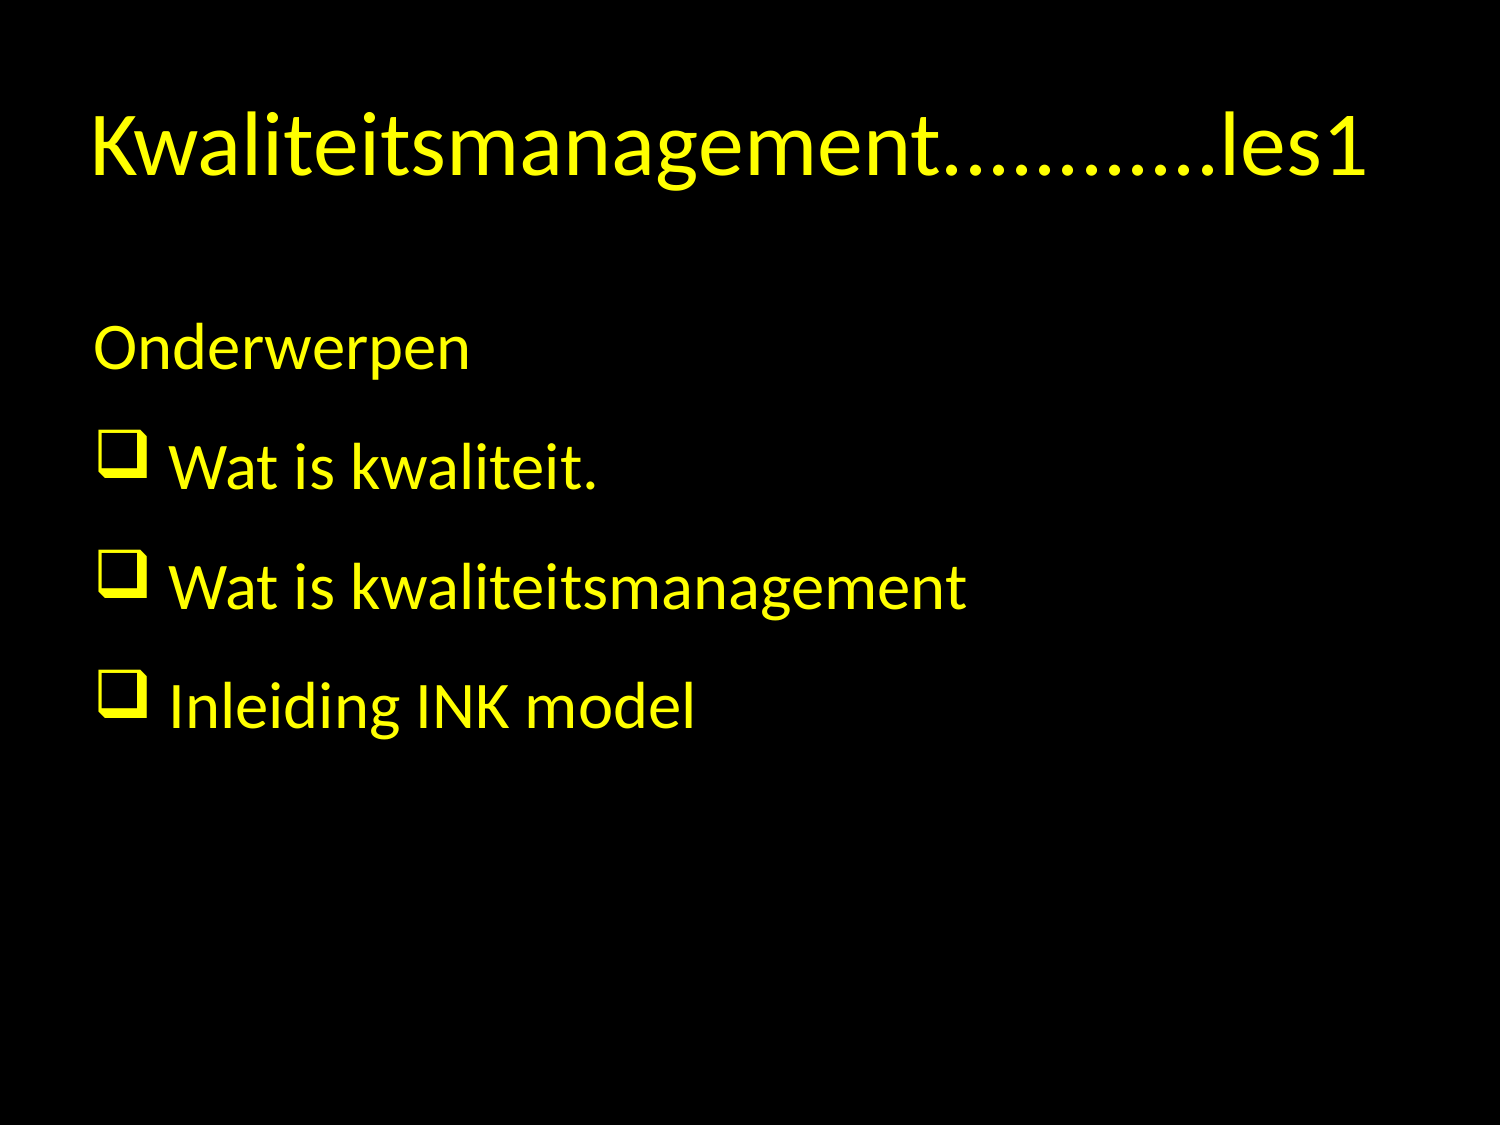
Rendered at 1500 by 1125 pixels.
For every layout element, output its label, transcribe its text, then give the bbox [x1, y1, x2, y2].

text_box Onderwerpen Wat is kwaliteit. Wat is kwaliteitsmanagement Inleiding INK model [78, 255, 984, 750]
title Kwaliteitsmanagement............les1 [75, 45, 1425, 233]
